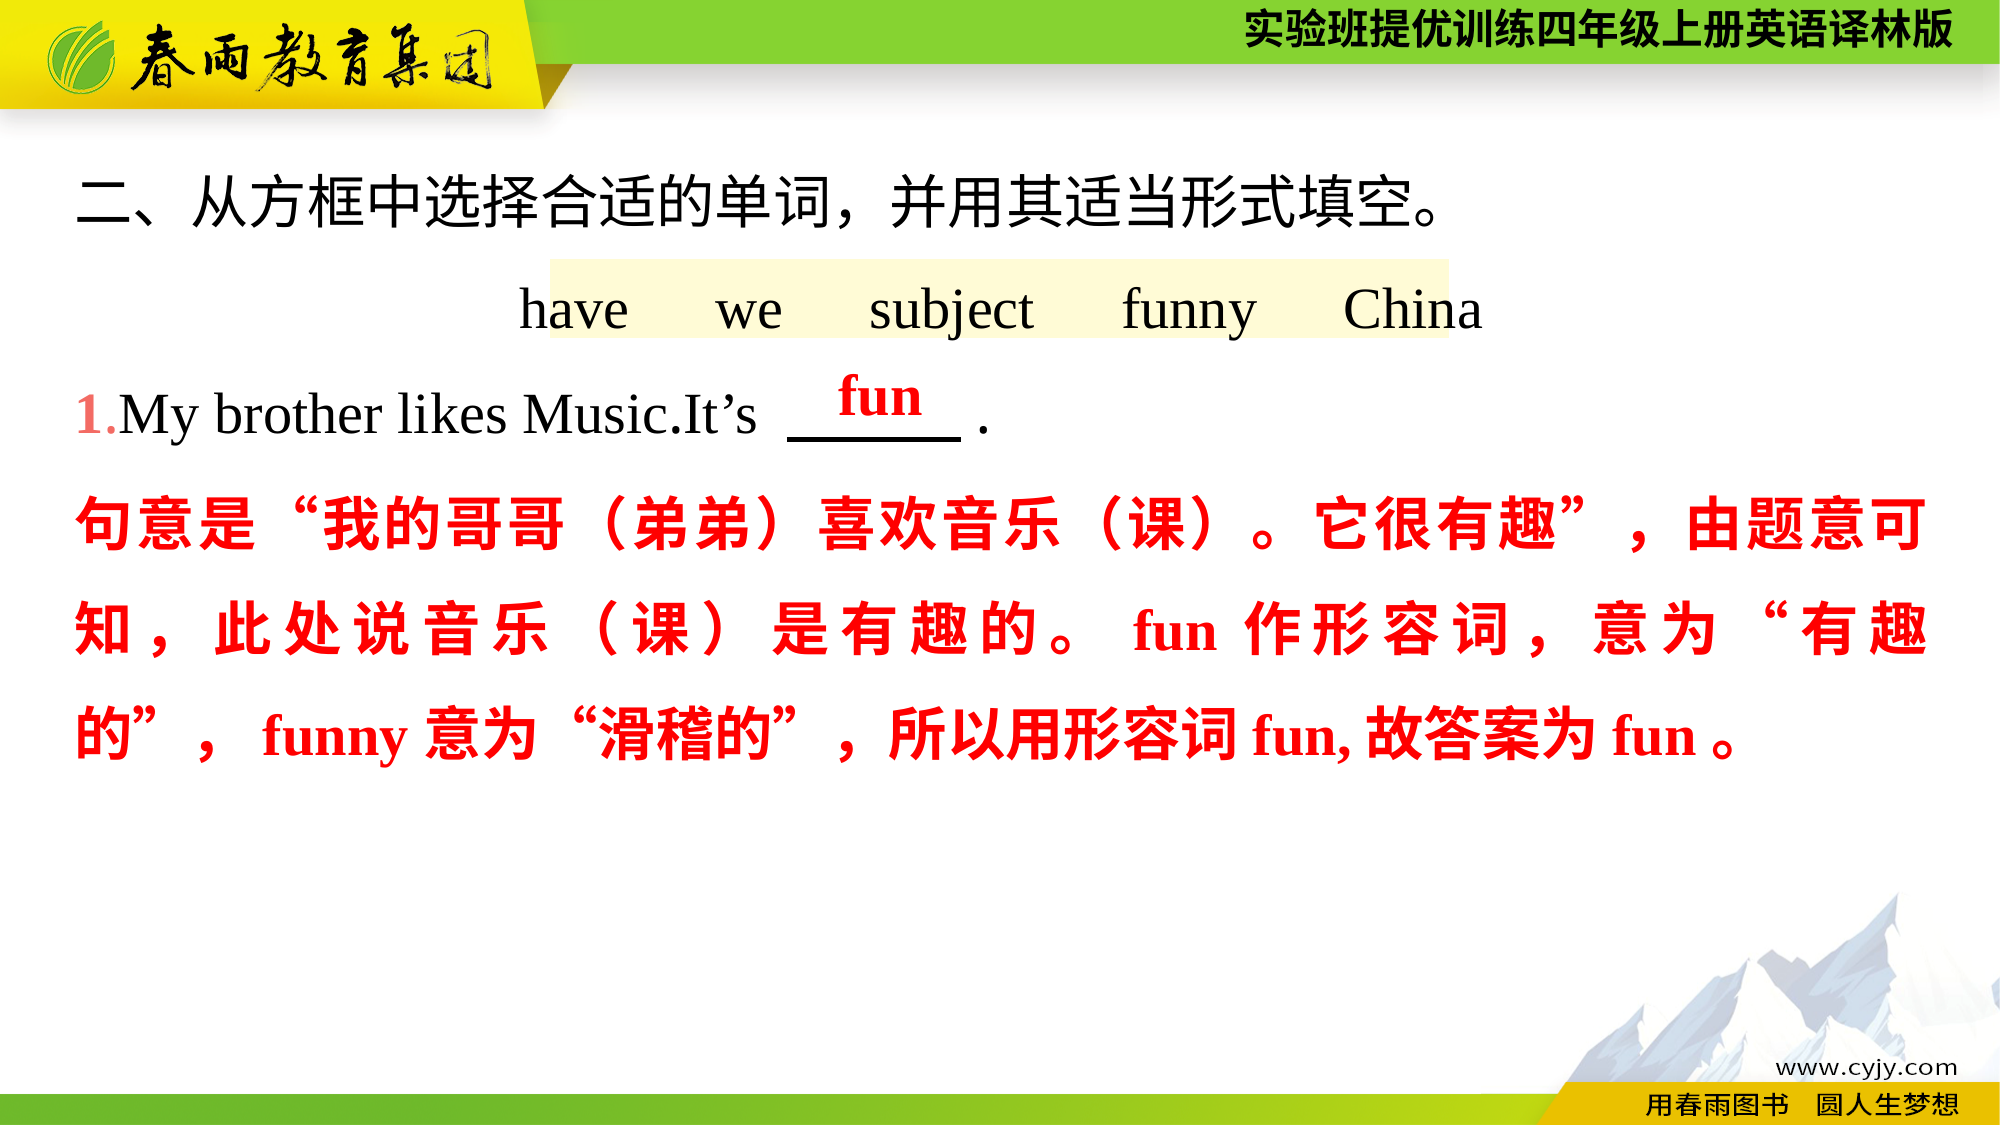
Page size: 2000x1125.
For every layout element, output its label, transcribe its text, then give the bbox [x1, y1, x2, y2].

text_box fun [823, 349, 938, 435]
list 二、从方框中选择合适的单词，并用其适当形式填空。 have we subject funny China 1.My brother likes Music.It’s . [59, 122, 1944, 444]
text_box 句意是“我的哥哥（弟弟）喜欢音乐（课）。它很有趣”，由题意可知，此处说音乐（课）是有趣的。fun作形容词，意为“有趣的”，funny意为“滑稽的”，所以用形容词fun,故答案为fun。 [59, 444, 1944, 775]
picture [0, 0, 2000, 1125]
